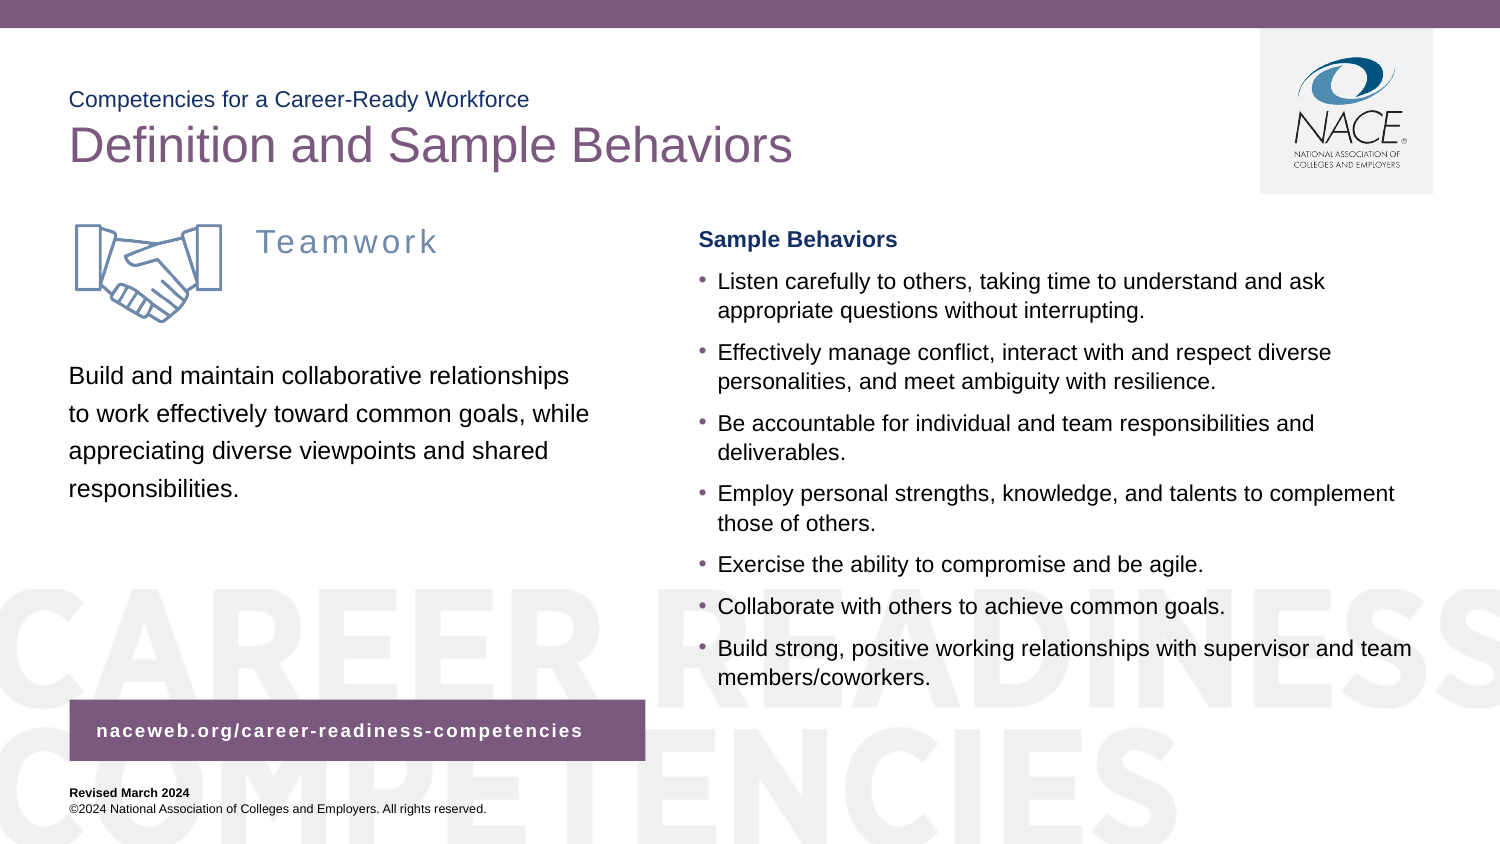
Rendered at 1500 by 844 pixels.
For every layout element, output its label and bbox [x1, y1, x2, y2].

picture [75, 201, 222, 348]
picture [1294, 57, 1407, 168]
